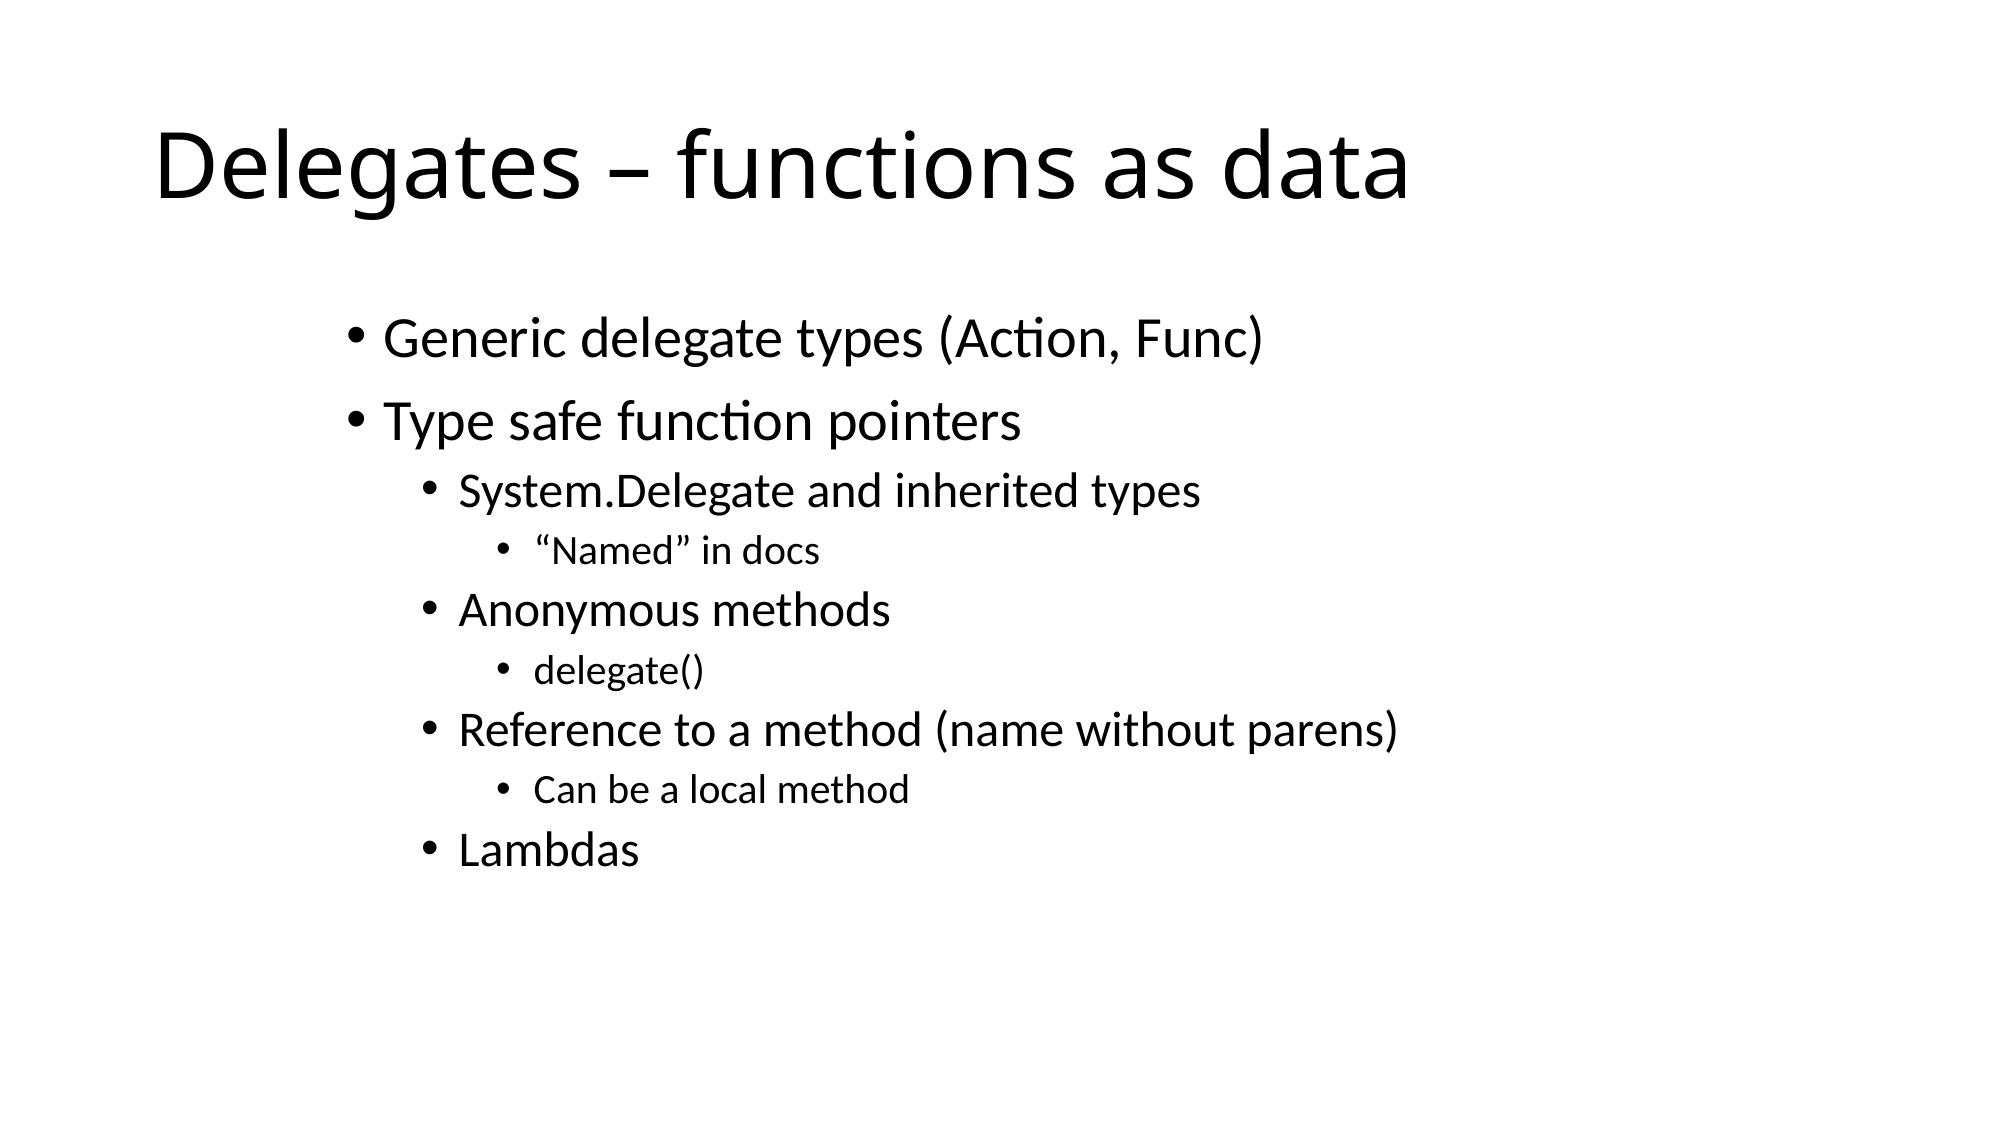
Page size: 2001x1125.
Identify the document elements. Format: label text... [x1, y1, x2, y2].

title Delegates – functions as data [137, 59, 1863, 278]
list Generic delegate types (Action, Func) Type safe function pointers System.Delegate and inherited types “Named” in docs Anonymous methods delegate() Reference to a method (name without parens) Can be a local method Lambdas [331, 299, 1863, 1014]
